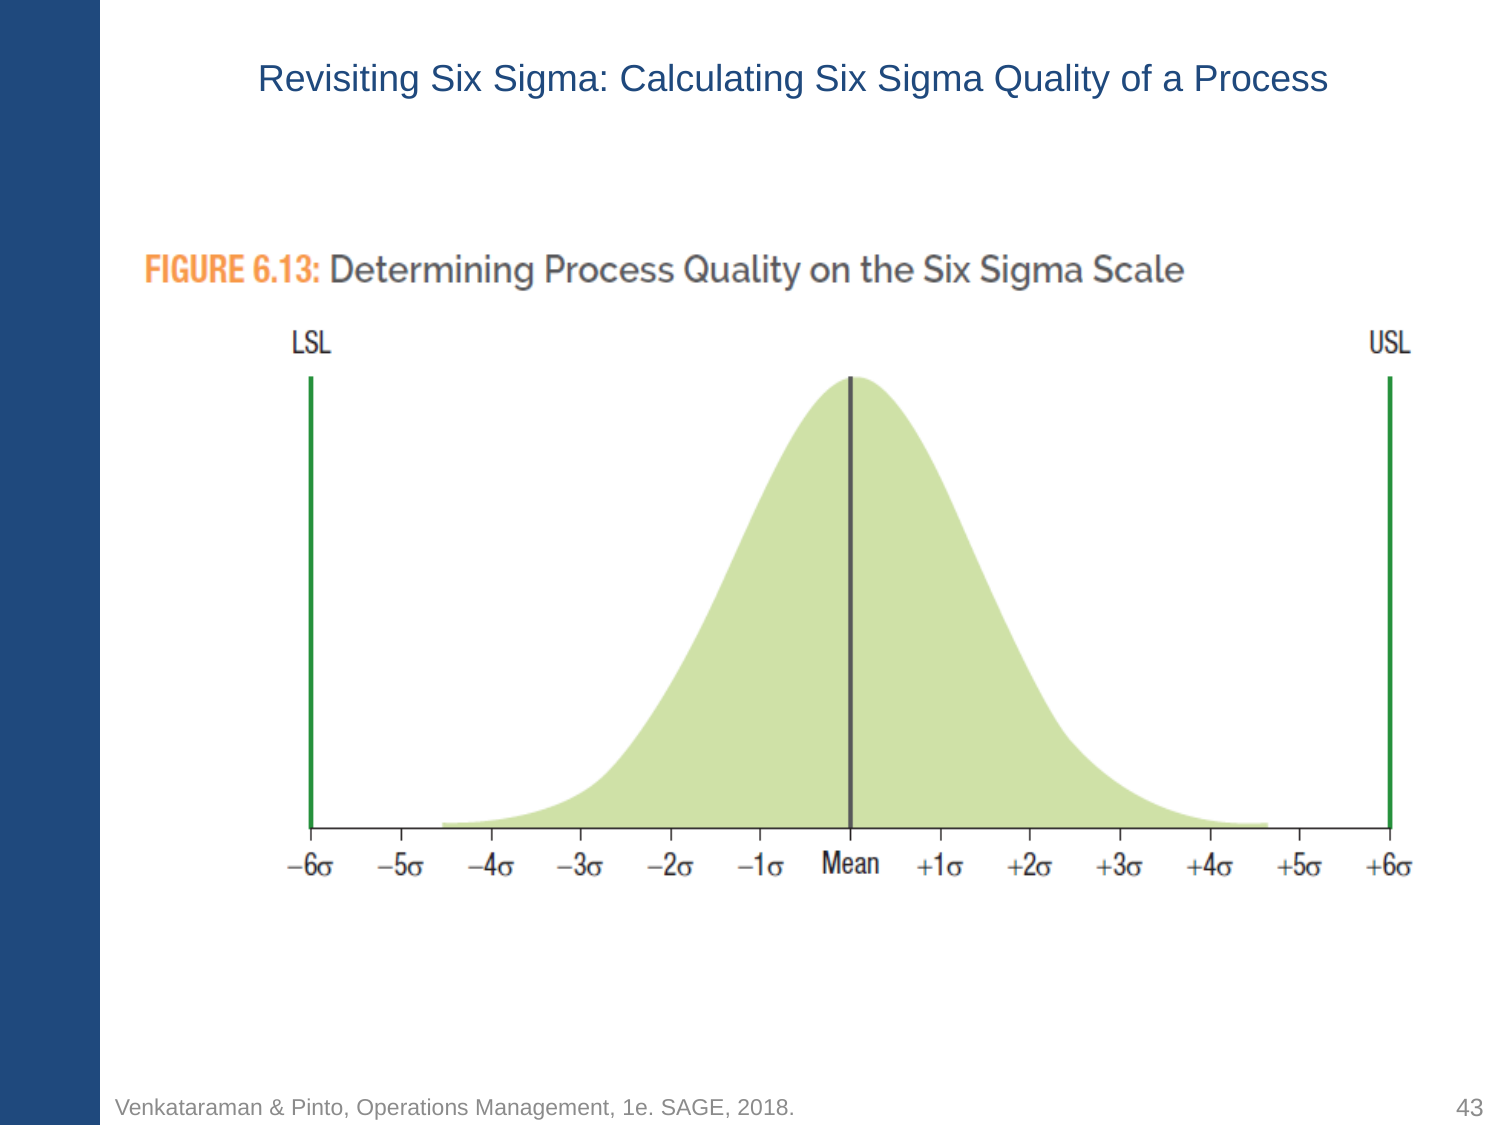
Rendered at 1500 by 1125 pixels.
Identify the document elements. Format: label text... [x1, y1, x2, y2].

picture [124, 212, 1480, 926]
title Revisiting Six Sigma: Calculating Six Sigma Quality of a Process [162, 1, 1425, 152]
footer Venkataraman & Pinto, Operations Management, 1e. SAGE, 2018. [99, 1084, 863, 1125]
slide_number 43 [1424, 1087, 1499, 1125]
